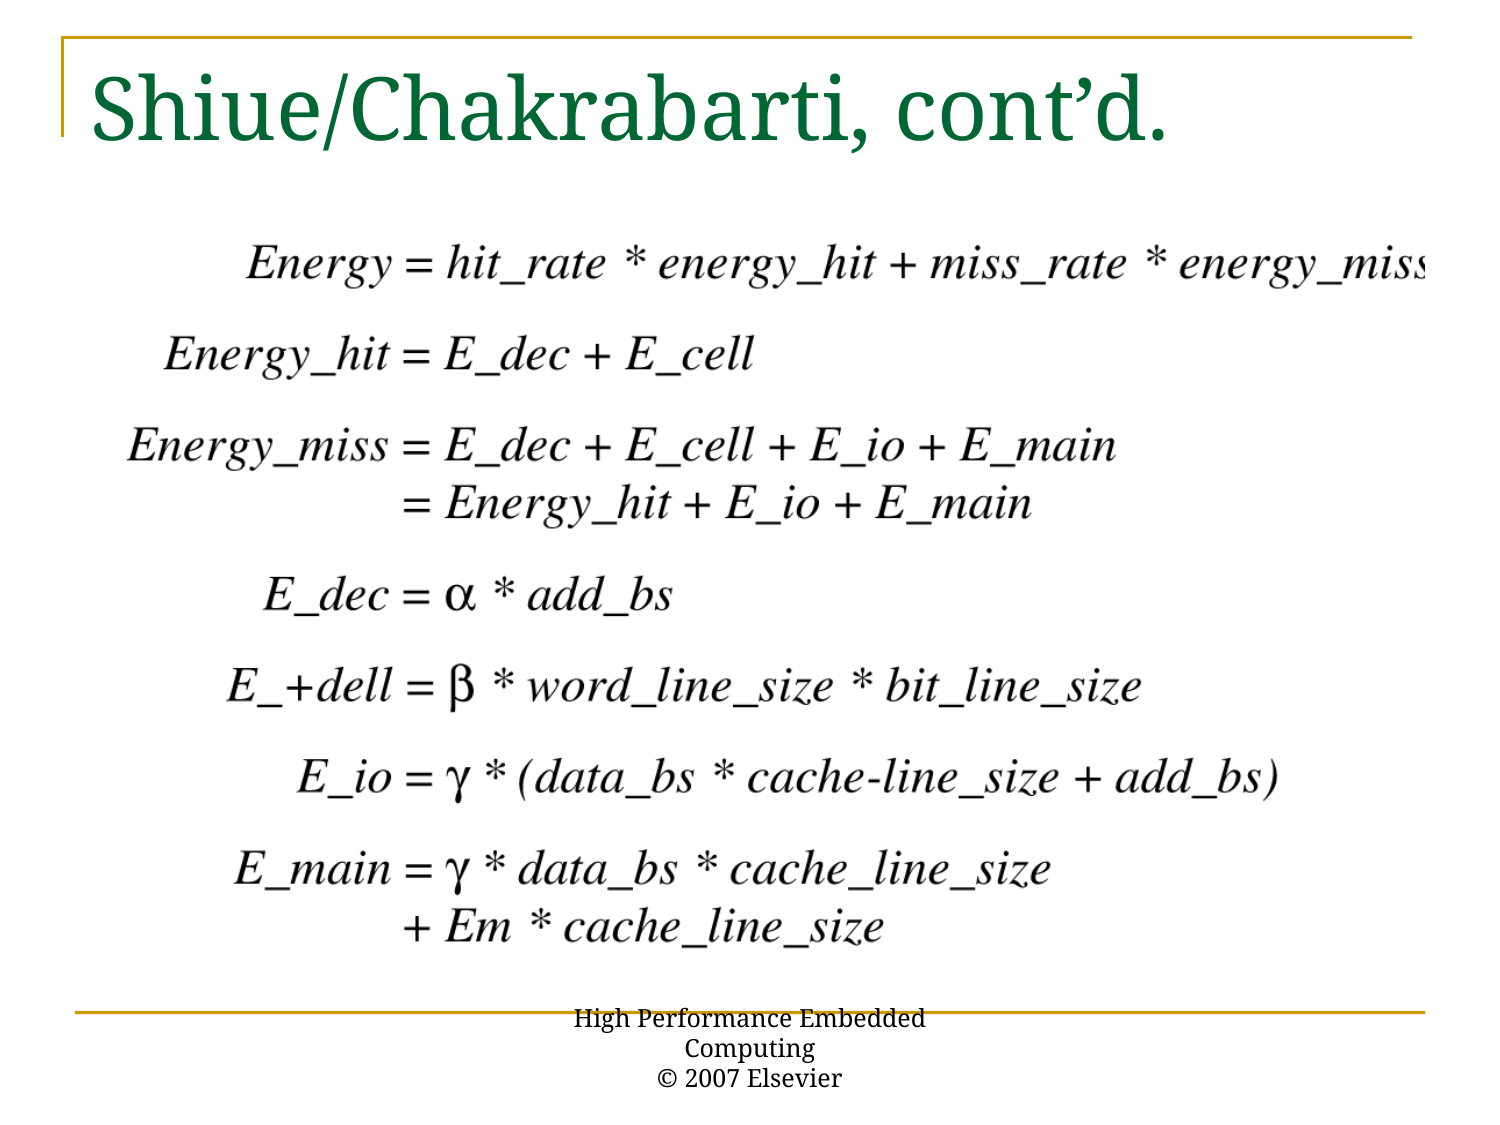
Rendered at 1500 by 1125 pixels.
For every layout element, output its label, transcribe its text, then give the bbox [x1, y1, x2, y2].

footer High Performance Embedded Computing © 2007 Elsevier [512, 1025, 988, 1100]
title Shiue/Chakrabarti, cont’d. [75, 45, 1425, 224]
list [62, 224, 1426, 969]
